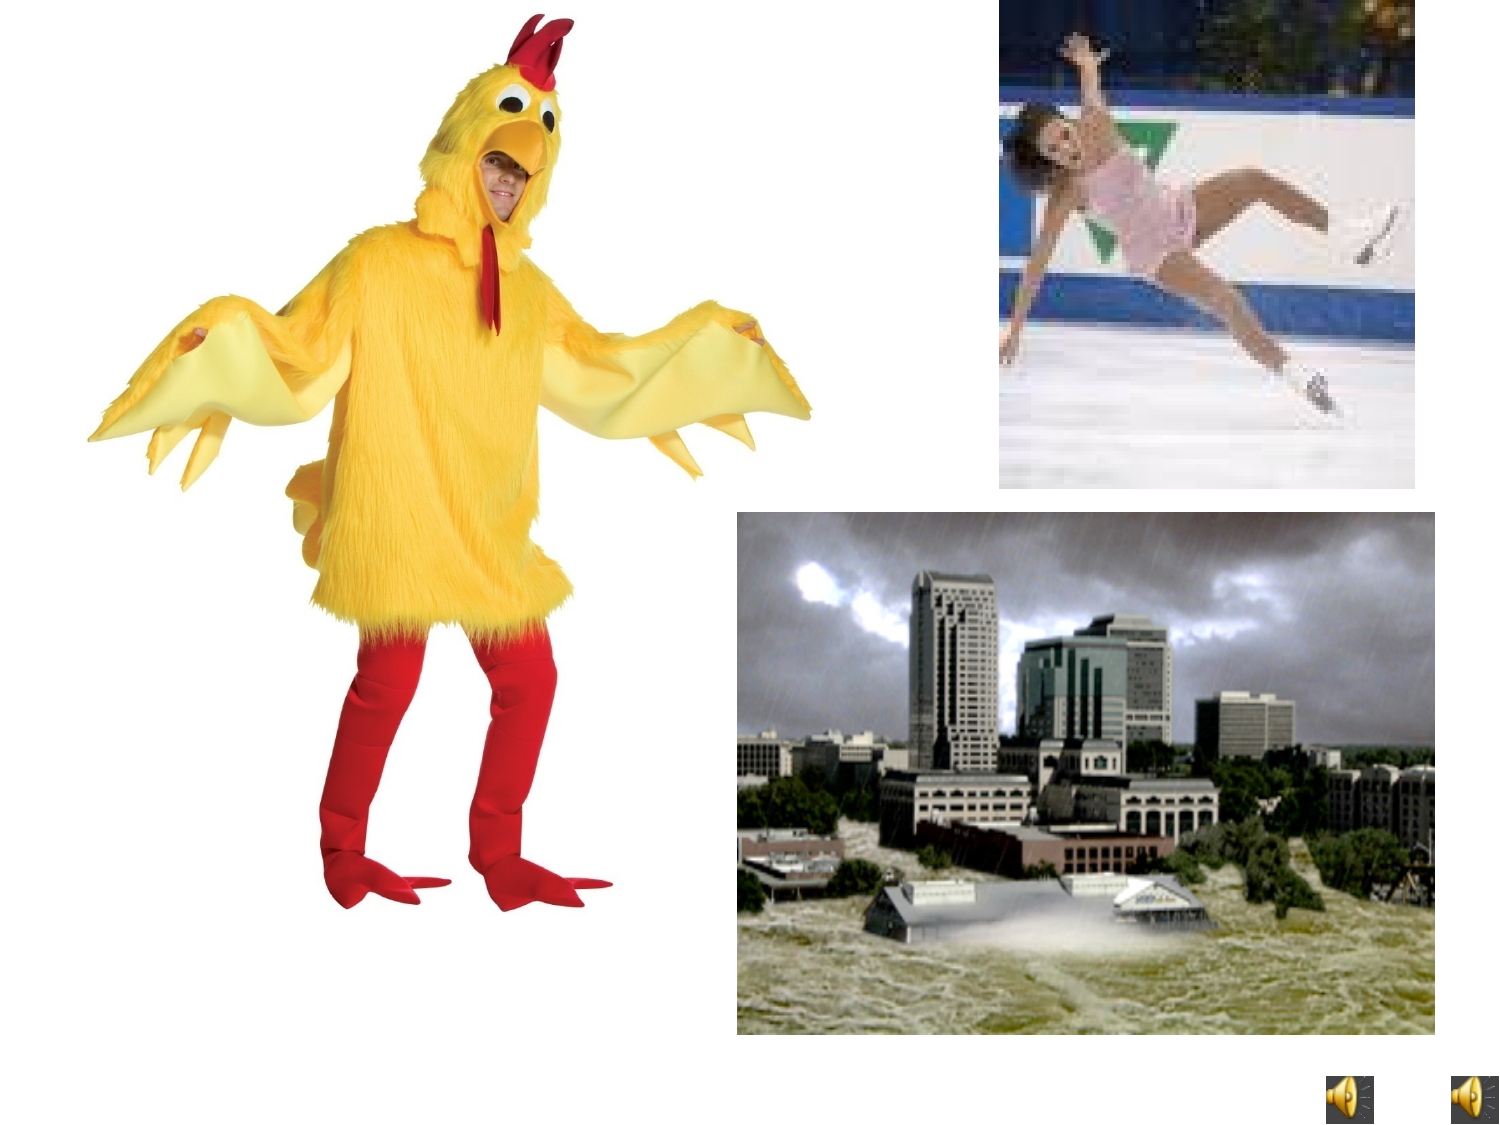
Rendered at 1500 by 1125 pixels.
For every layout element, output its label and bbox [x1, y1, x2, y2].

picture [74, 0, 1435, 1036]
list [1324, 1074, 1376, 1125]
picture [1449, 1074, 1500, 1125]
picture [999, 0, 1416, 490]
